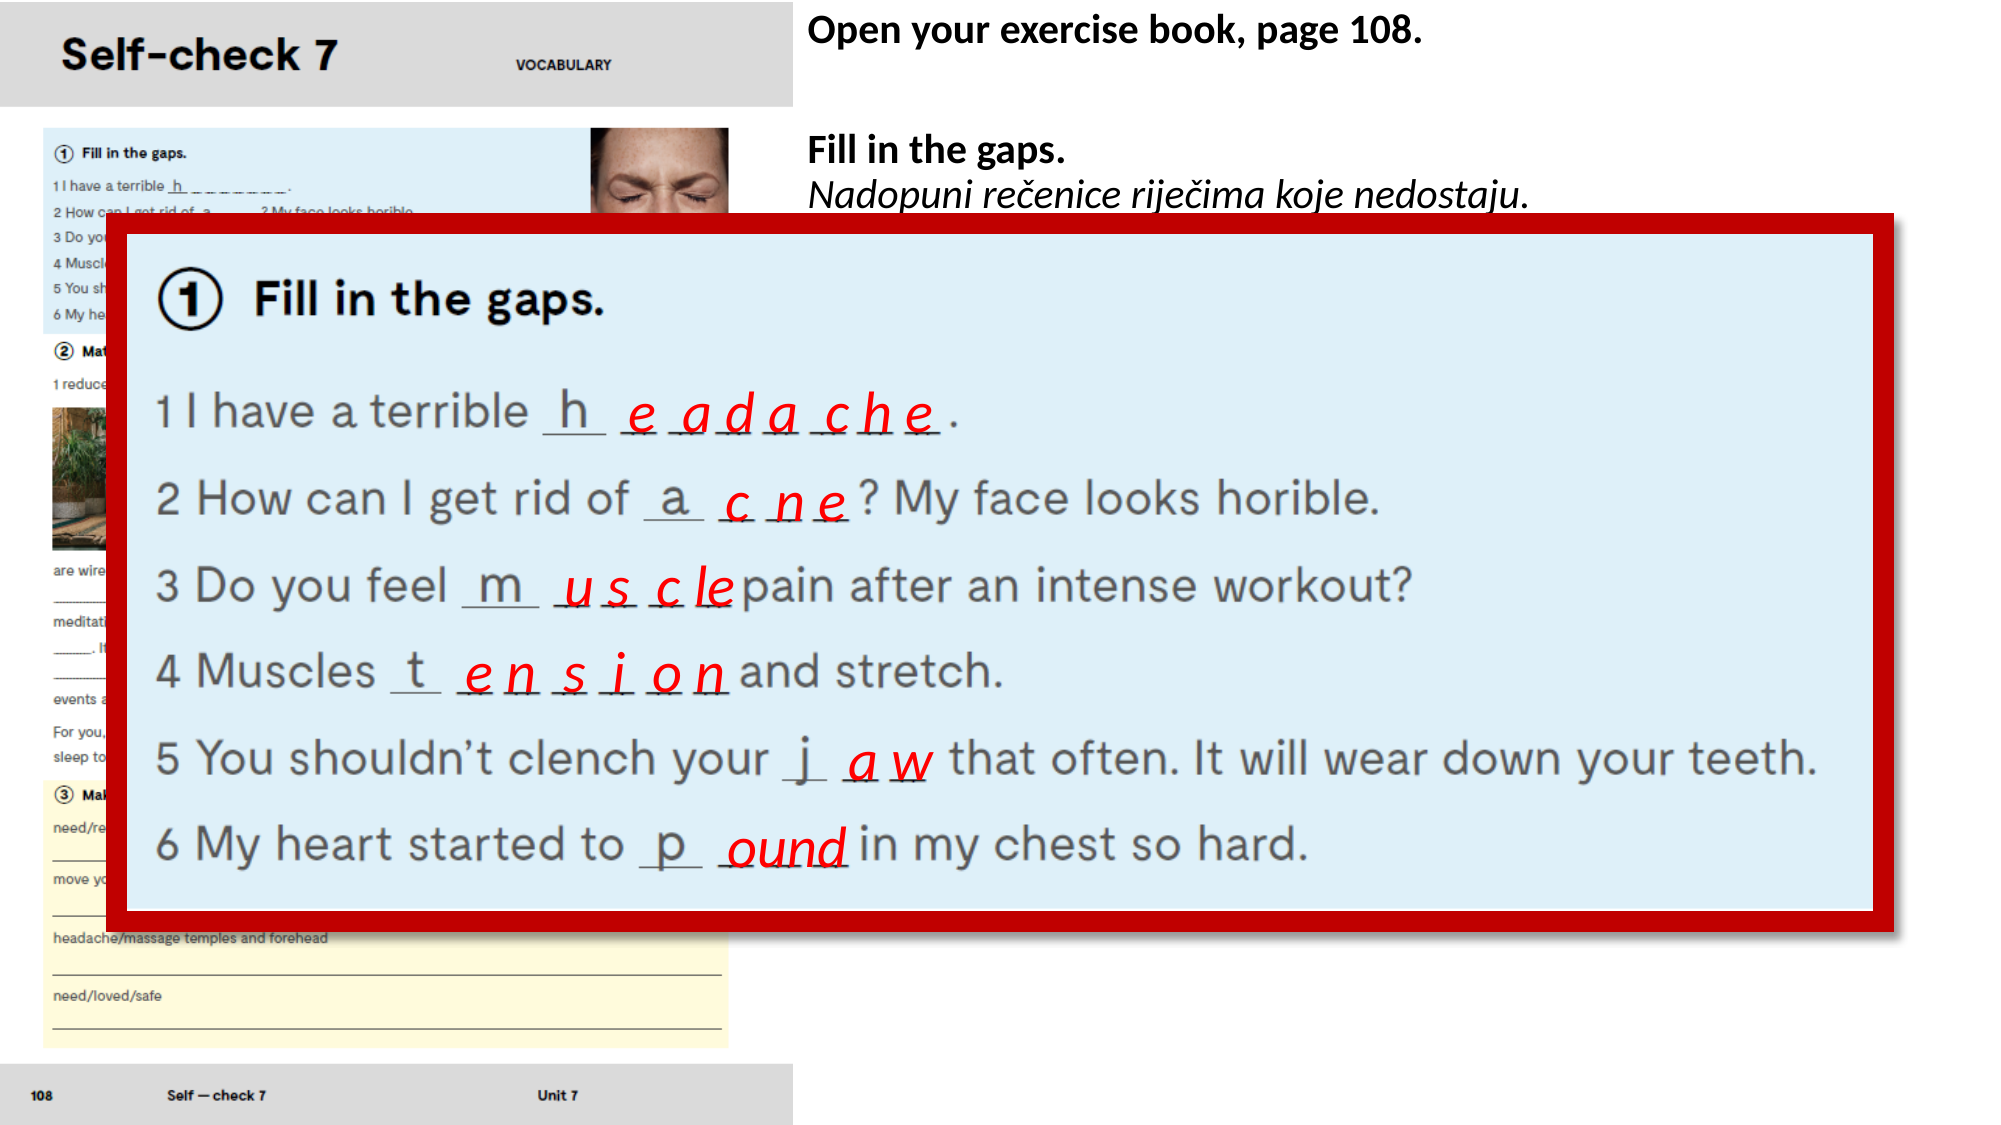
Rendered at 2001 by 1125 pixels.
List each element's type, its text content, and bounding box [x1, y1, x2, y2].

picture [0, 2, 1874, 1125]
text_box Fill in the gaps. Nadopuni rečenice riječima koje nedostaju. [793, 119, 2000, 429]
list Open your exercise book, page 108. [792, 0, 1880, 66]
